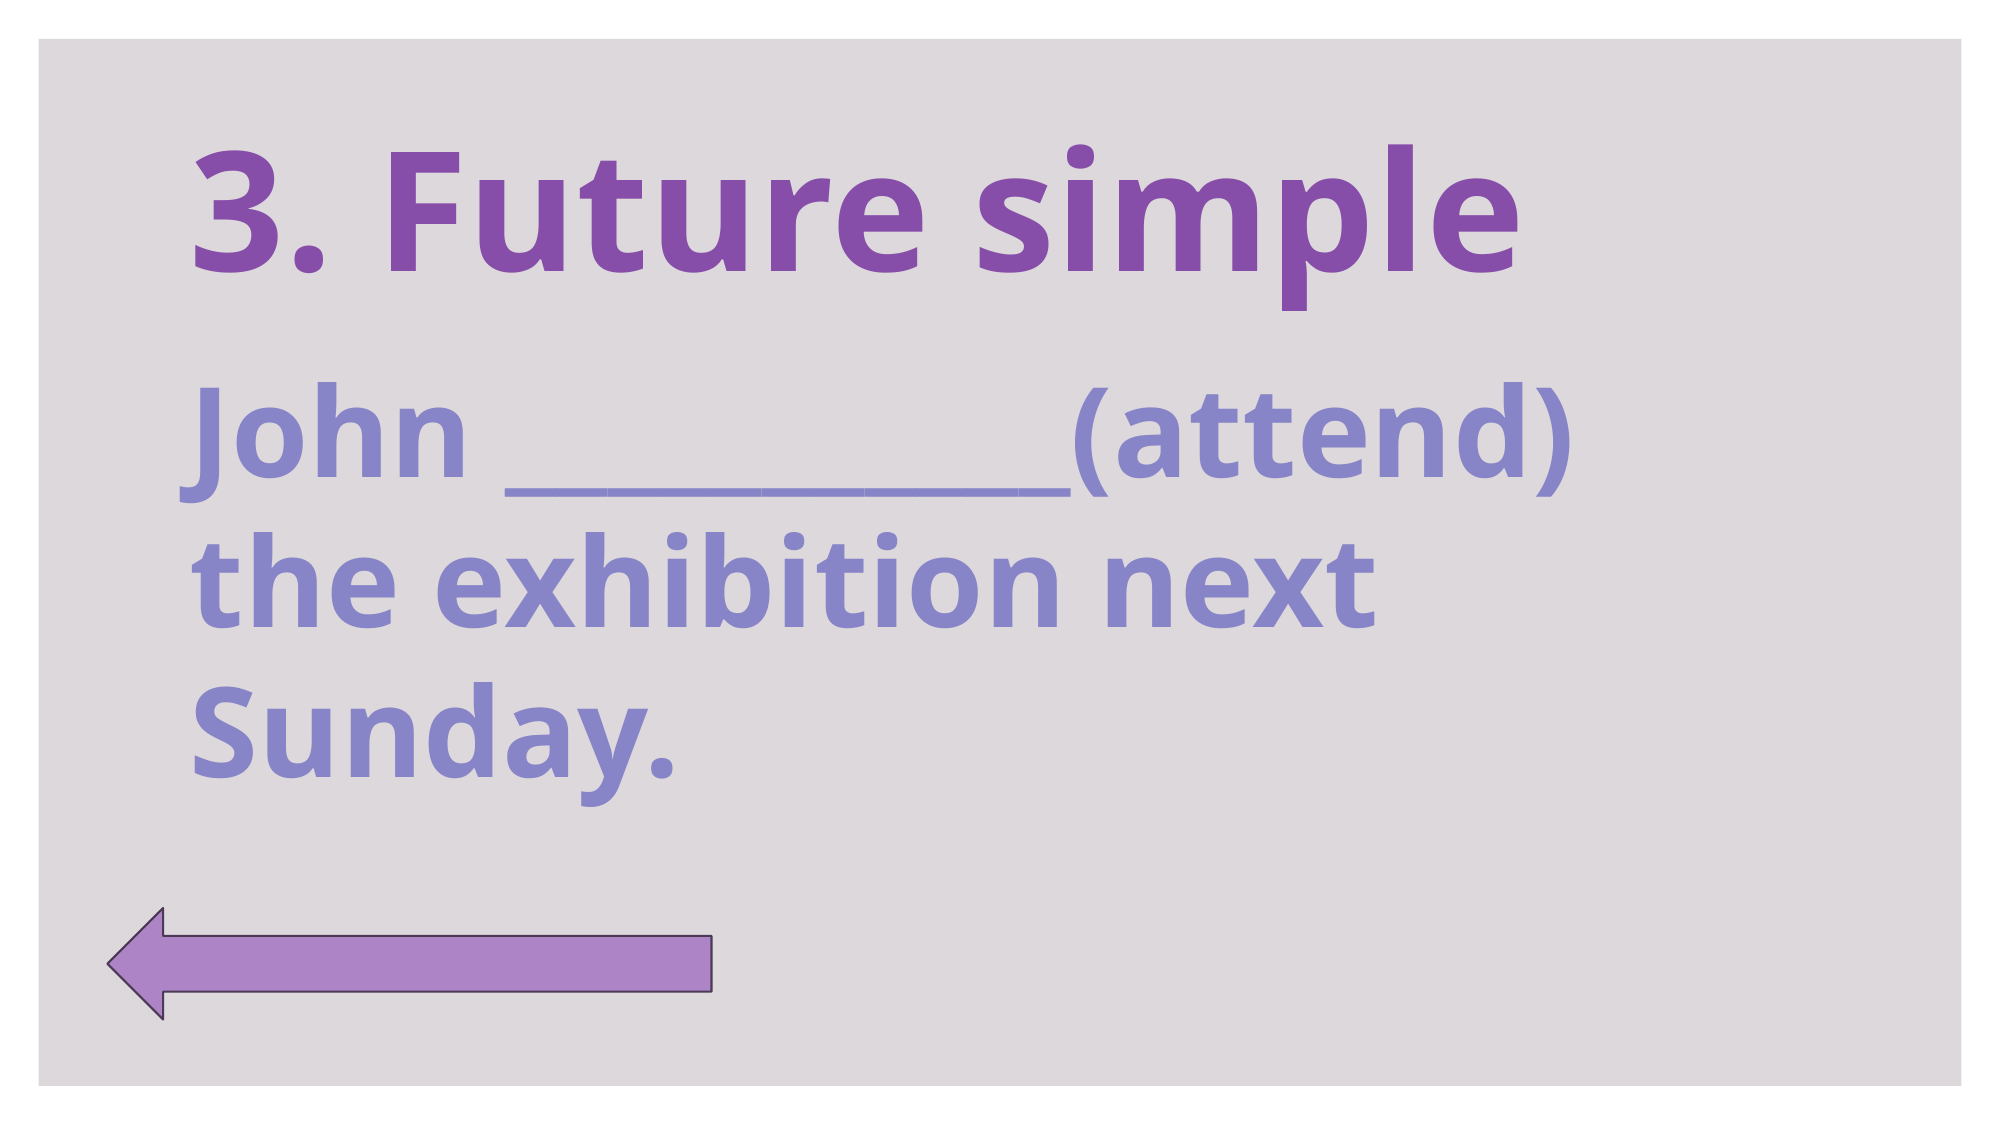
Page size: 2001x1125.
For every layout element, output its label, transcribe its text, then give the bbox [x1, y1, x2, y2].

list John ___________(attend) the exhibition next Sunday. [174, 345, 1825, 990]
title 3. Future simple [174, 105, 1825, 331]
text_box [106, 907, 713, 1021]
